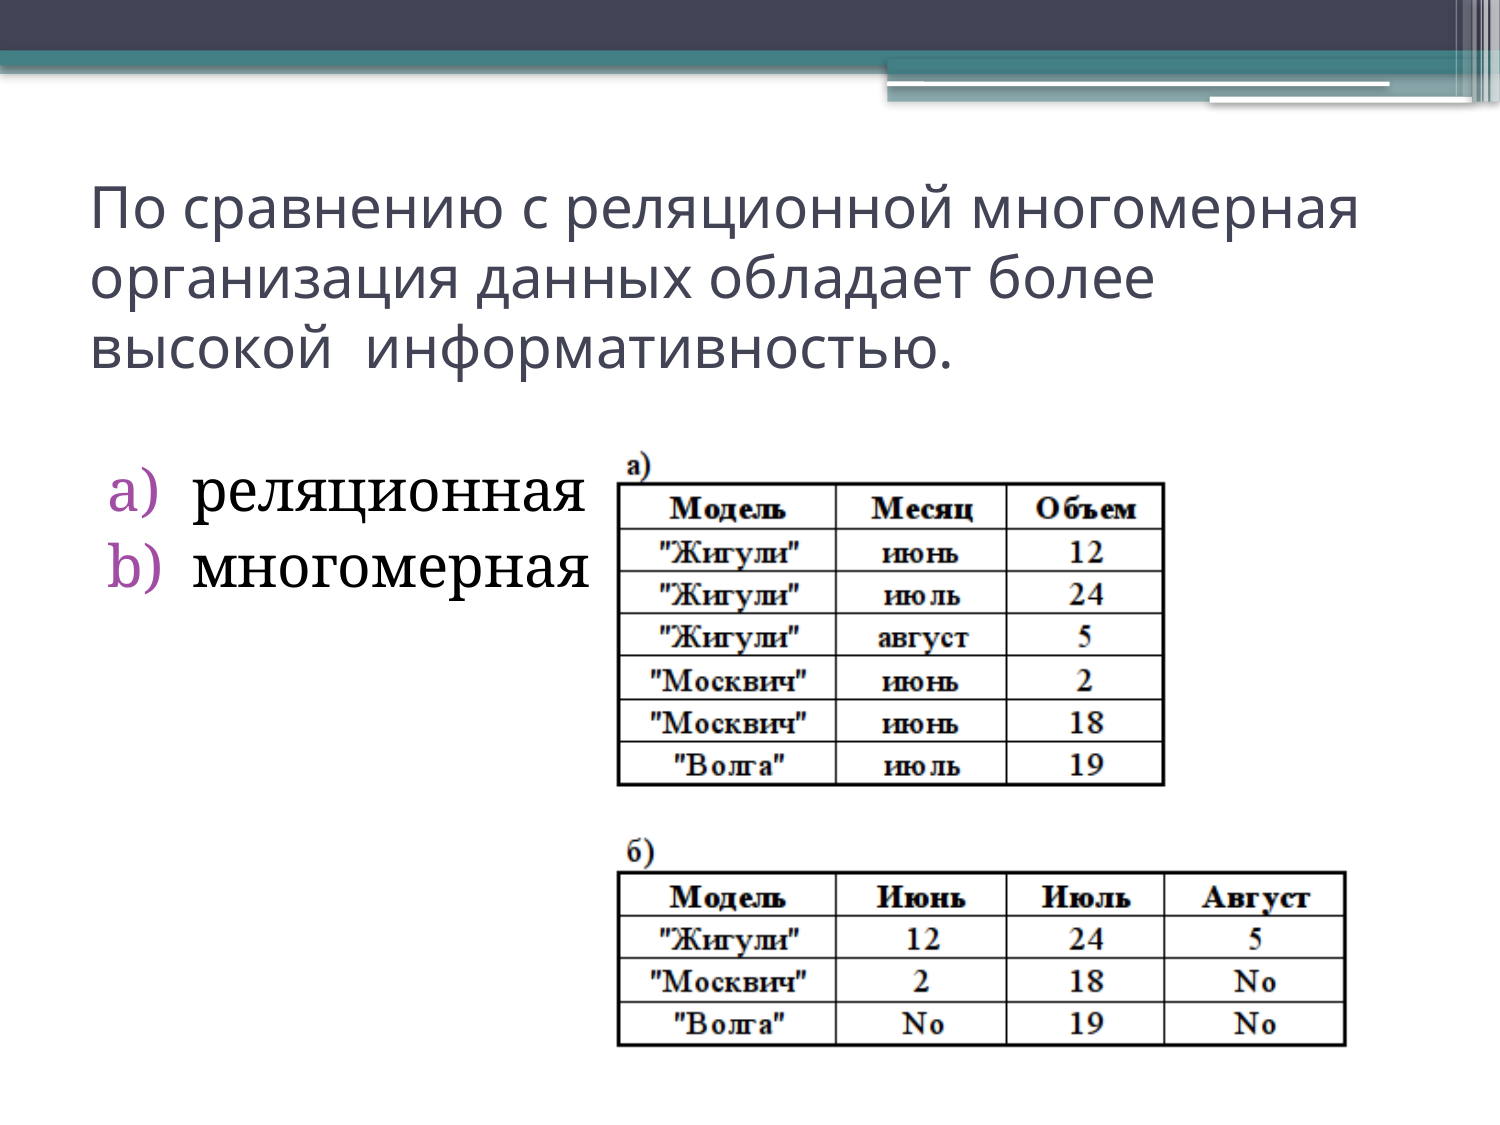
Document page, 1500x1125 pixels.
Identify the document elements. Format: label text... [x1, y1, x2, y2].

list реляционная многомерная [75, 368, 1425, 1079]
title По сравнению с реляционной многомерная организация данных обладает более высокой информативностью. [75, 187, 1425, 363]
picture [597, 444, 1360, 1062]
